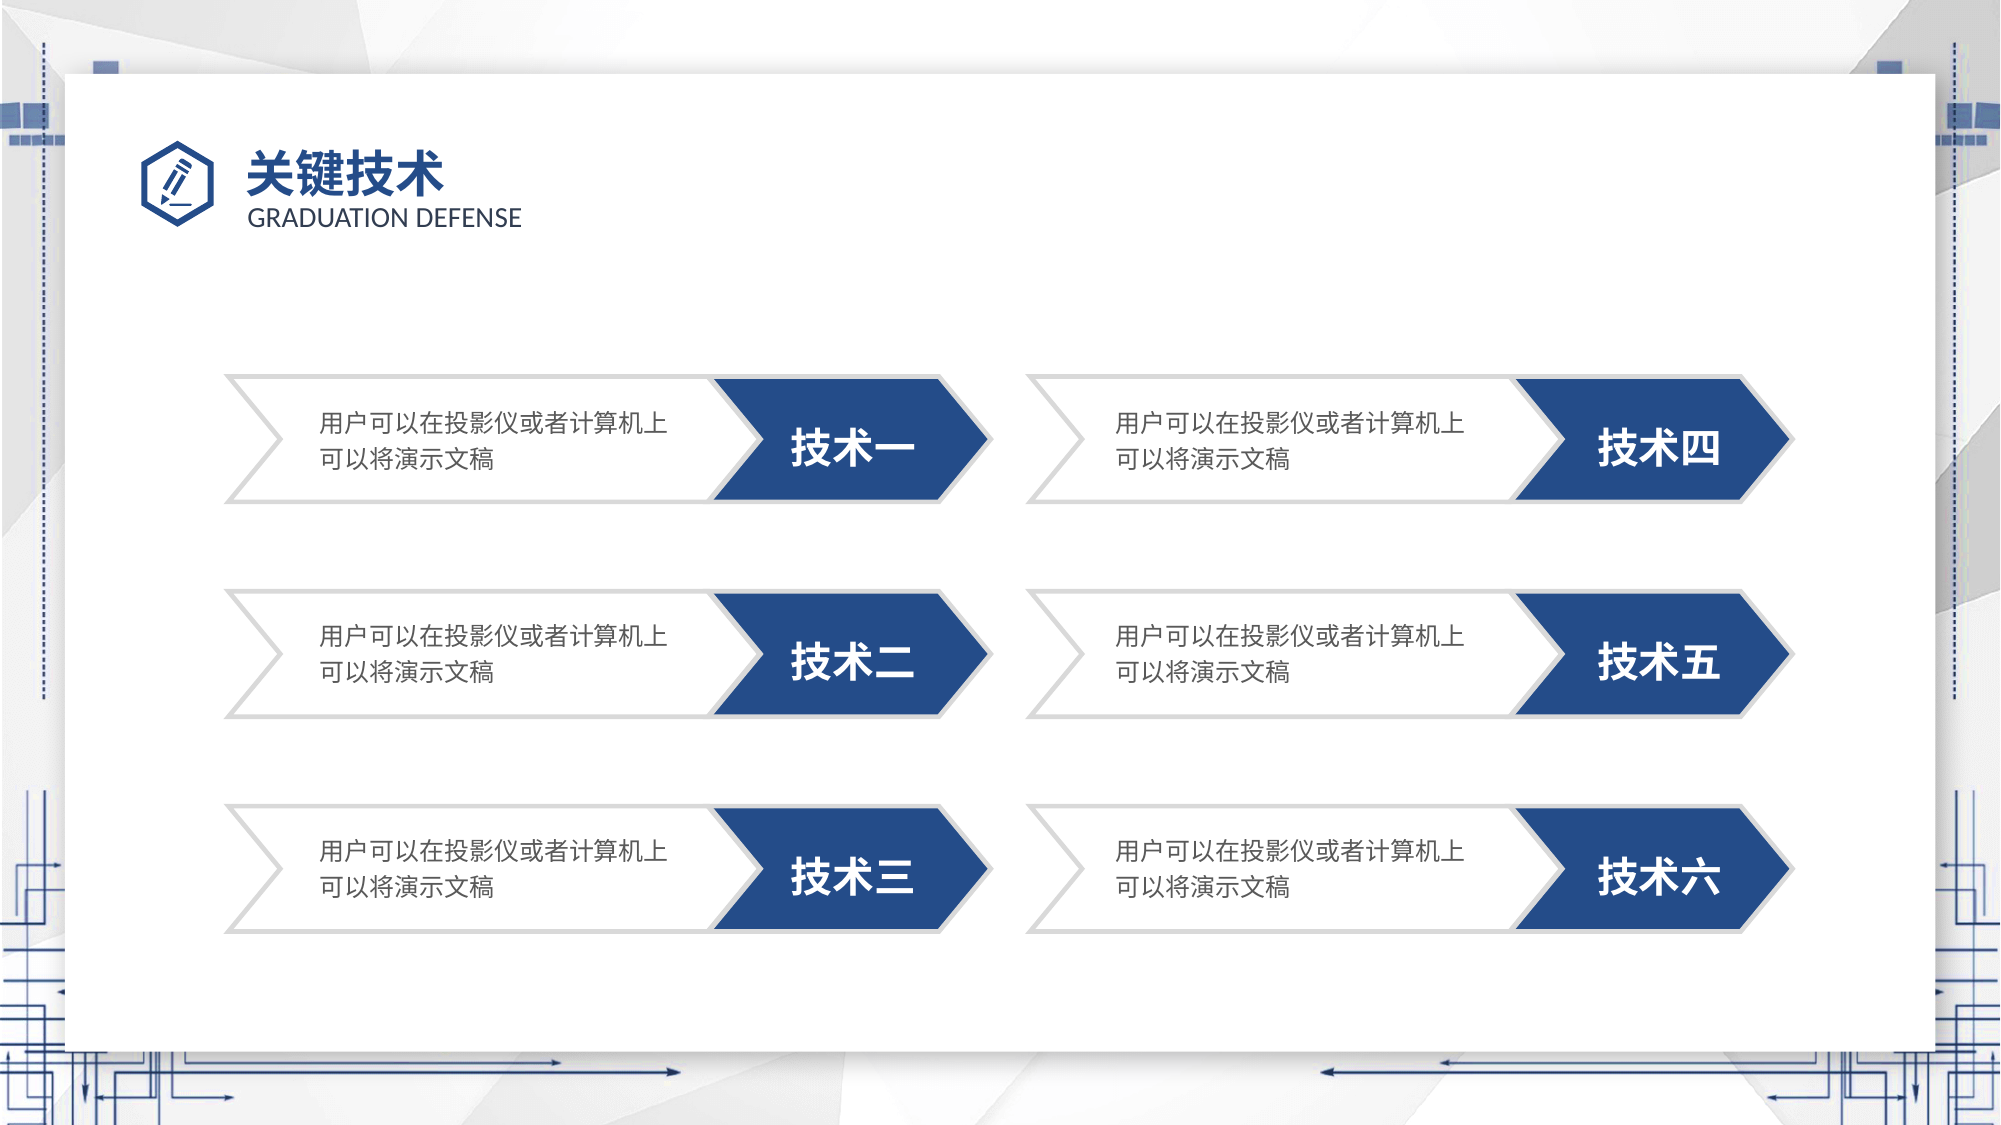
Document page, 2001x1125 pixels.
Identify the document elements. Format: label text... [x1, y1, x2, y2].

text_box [1030, 376, 1793, 502]
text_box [1030, 806, 1793, 932]
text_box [228, 806, 991, 932]
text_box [228, 376, 991, 502]
picture [0, 0, 2001, 1125]
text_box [1030, 591, 1793, 717]
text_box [228, 591, 991, 717]
title 关键技术 [230, 123, 827, 199]
